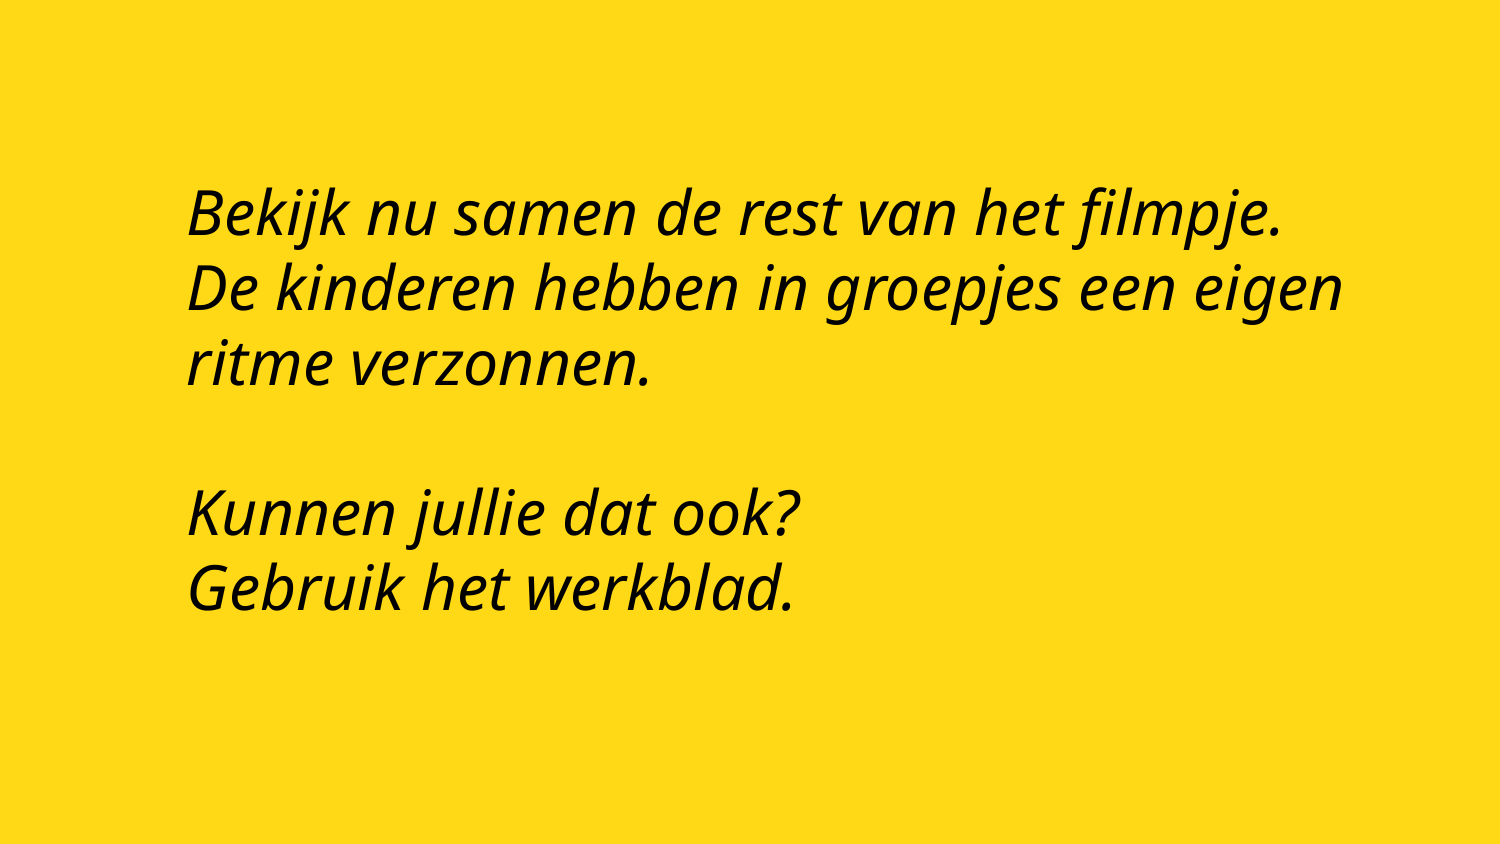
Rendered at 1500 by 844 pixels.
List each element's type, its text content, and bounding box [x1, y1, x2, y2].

text_box Bekijk nu samen de rest van het filmpje. De kinderen hebben in groepjes een eigen ritme verzonnen. Kunnen jullie dat ook? Gebruik het werkblad. [171, 158, 1390, 676]
